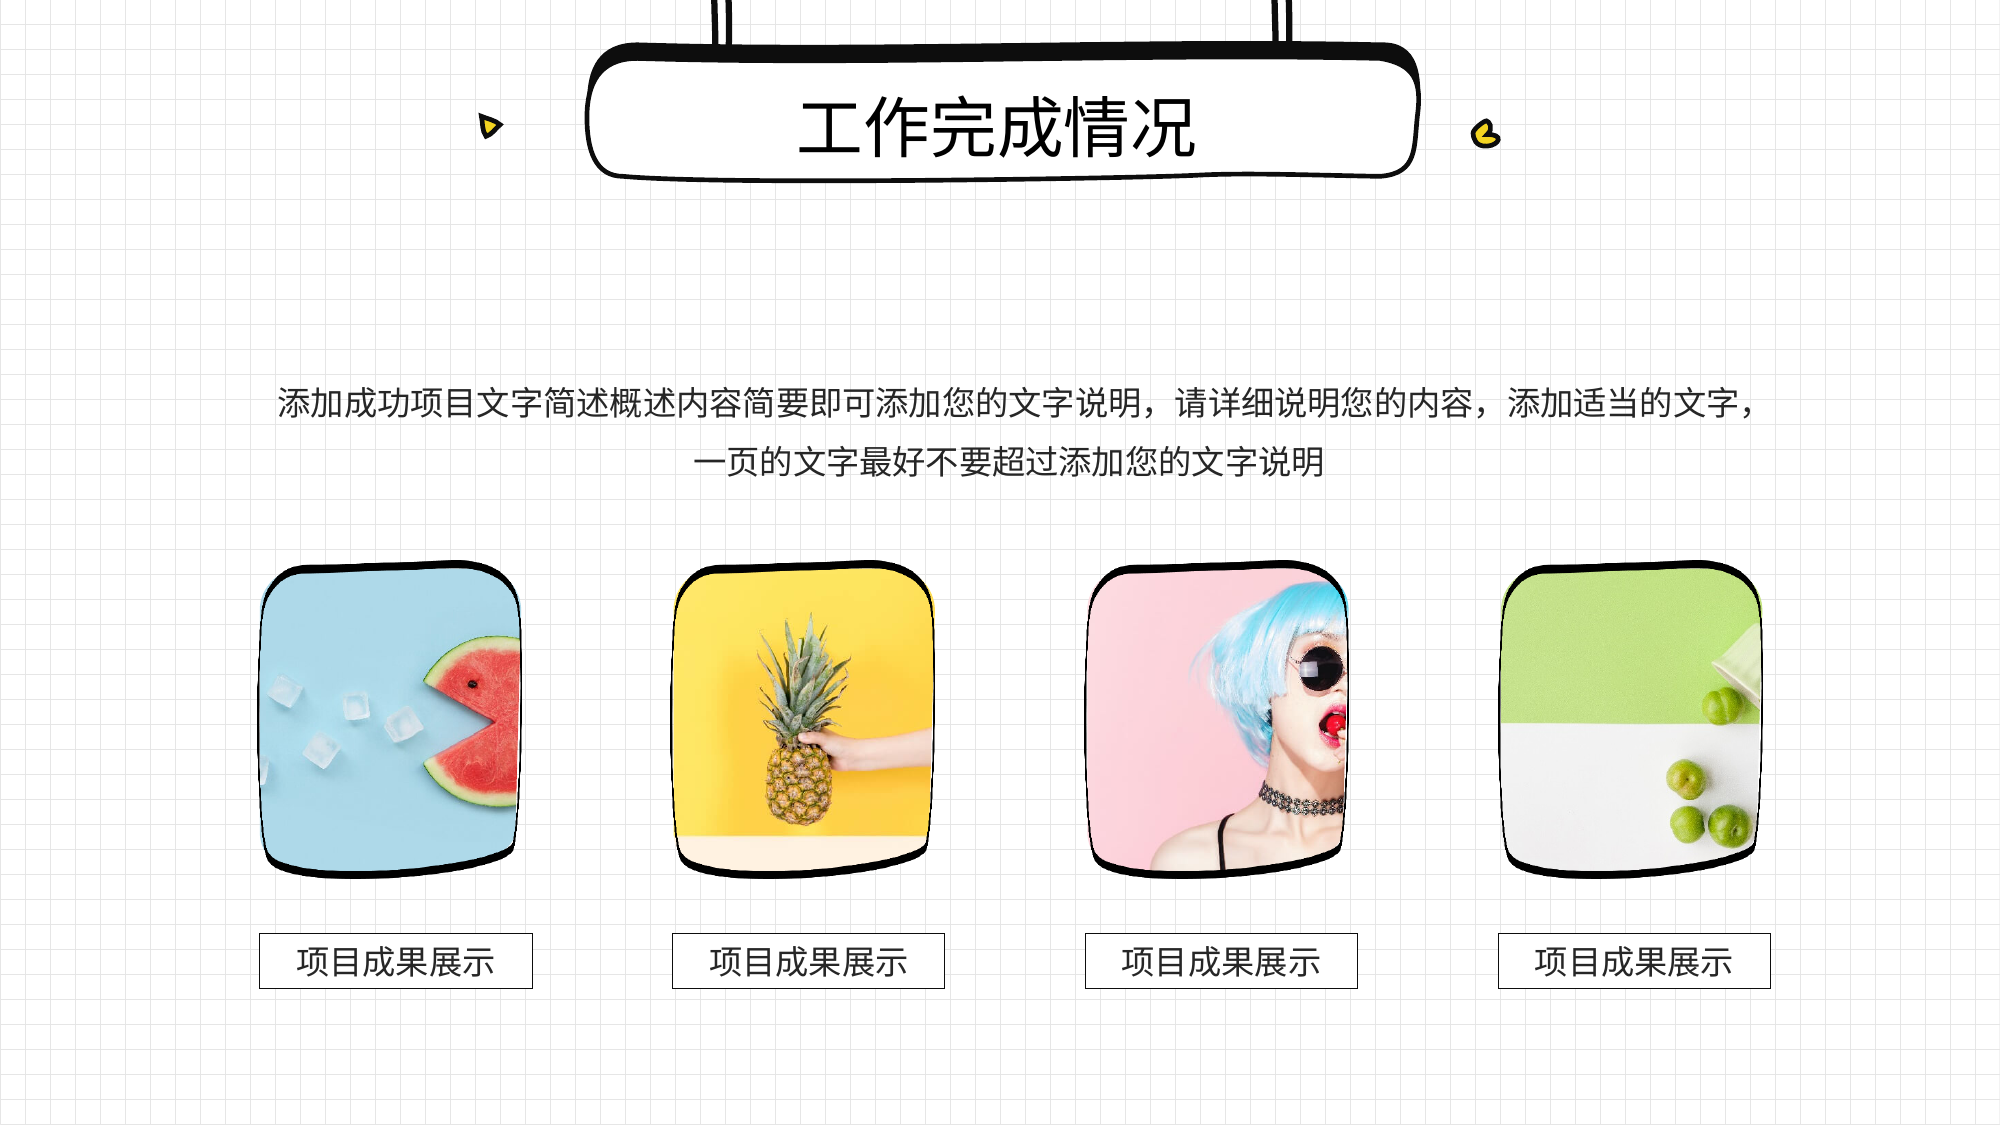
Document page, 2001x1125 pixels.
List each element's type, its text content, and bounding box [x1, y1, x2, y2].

text_box 项目成果展示 [672, 933, 945, 989]
text_box 添加成功项目文字简述概述内容简要即可添加您的文字说明，请详细说明您的内容，添加适当的文字，一页的文字最好不要超过添加您的文字说明 [257, 354, 1762, 489]
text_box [256, 560, 522, 879]
text_box 项目成果展示 [259, 933, 533, 989]
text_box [1498, 560, 1763, 879]
text_box 工作完成情况 [717, 78, 1277, 174]
text_box 项目成果展示 [1498, 933, 1771, 989]
text_box 项目成果展示 [1085, 933, 1358, 989]
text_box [670, 560, 935, 879]
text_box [1084, 560, 1349, 879]
